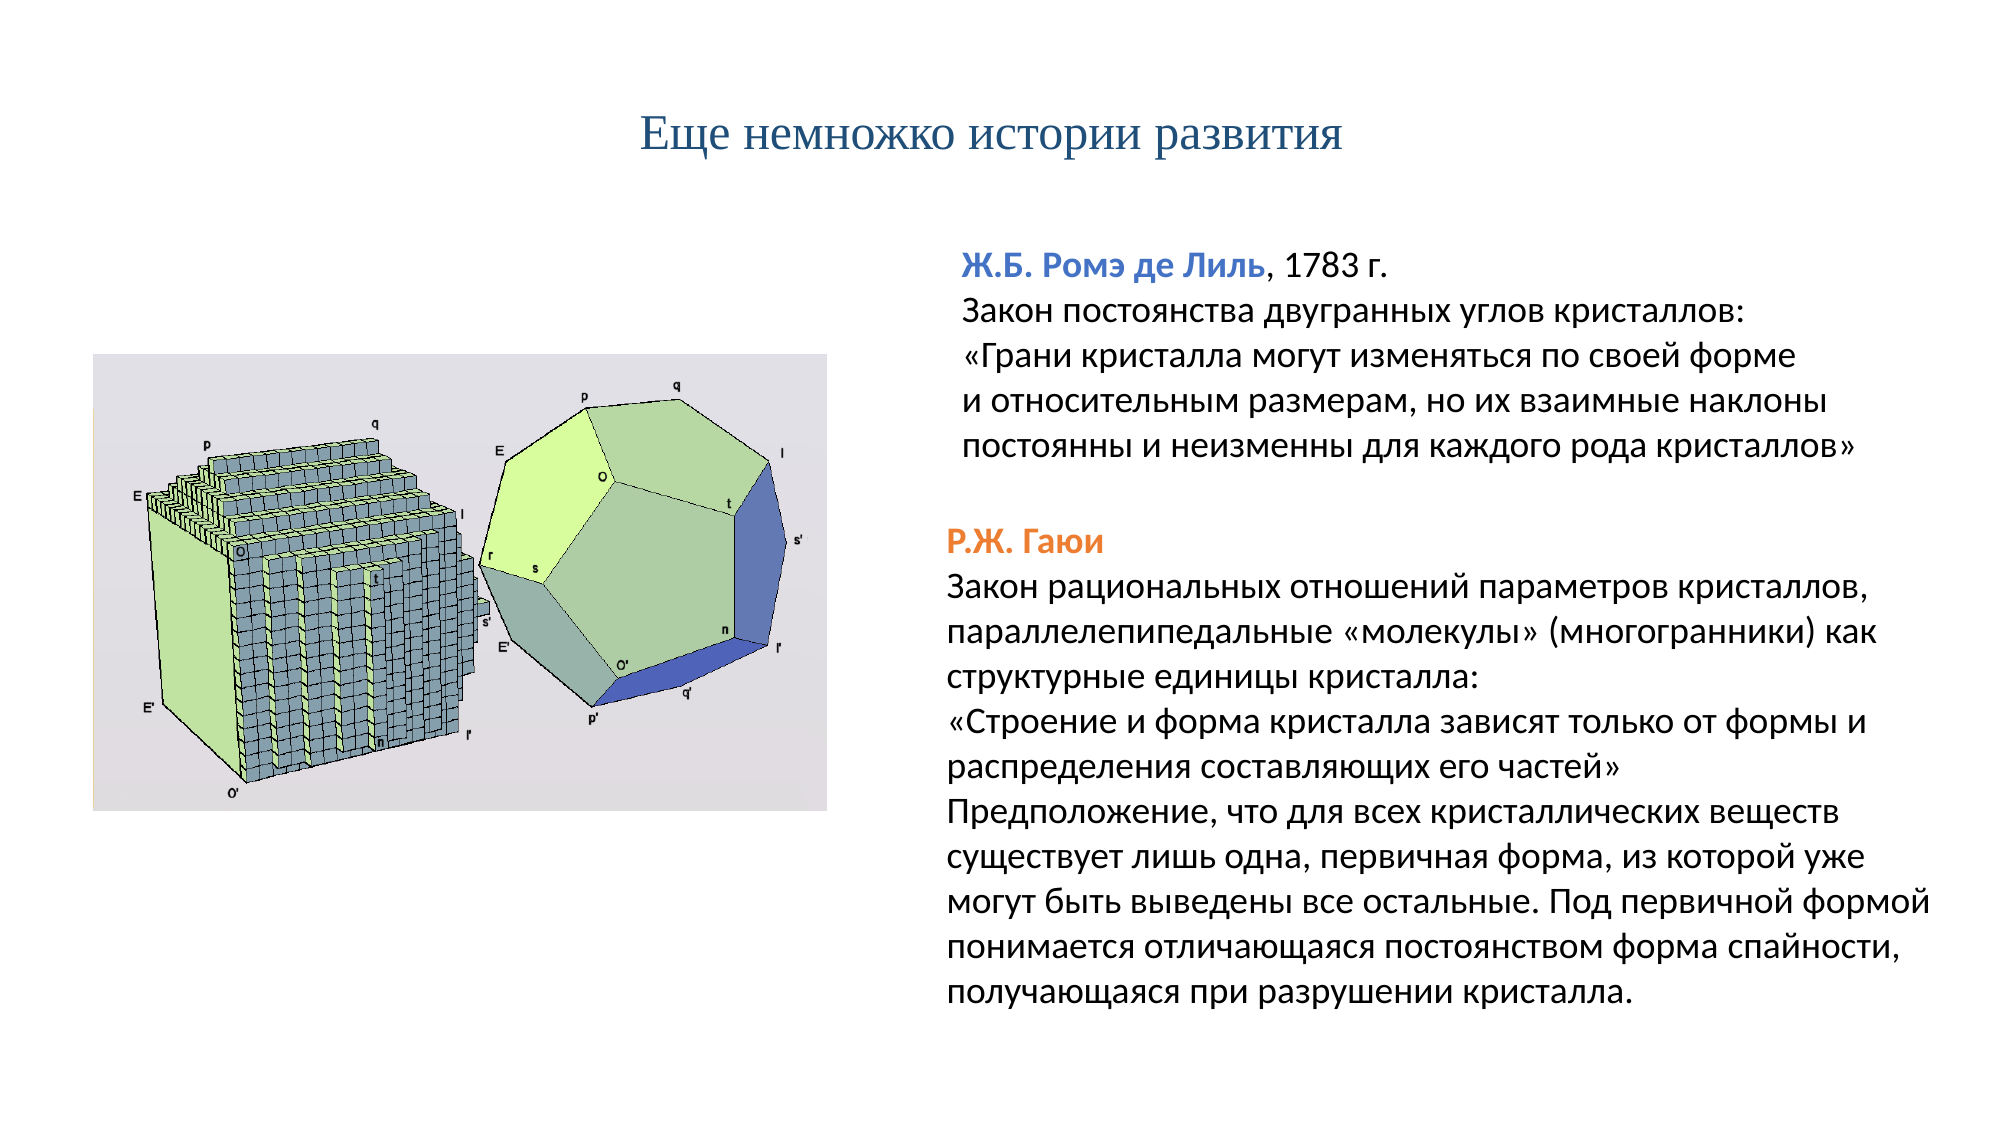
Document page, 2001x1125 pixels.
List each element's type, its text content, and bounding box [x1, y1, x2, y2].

picture [92, 354, 827, 811]
text_box Р.Ж. Гаюи Закон рациональных отношений параметров кристаллов, параллелепипедальные «молекулы» (многогранники) как структурные единицы кристалла: «Строение и форма кристалла зависят только от формы и распределения составляющих его частей» Предположение, что для всех кристаллических веществ существует лишь одна, первичная форма, из которой уже могут быть выведены все остальные. Под первичной формой понимается отличающаяся постоянством форма спайности, получающаяся при разрушении кристалла. [931, 508, 1956, 1019]
text_box Еще немножко истории развития [624, 91, 1359, 167]
text_box Ж.Б. Ромэ де Лиль, 1783 г. Закон постоянства двугранных углов кристаллов: «Грани кристалла могут изменяться по своей форме и относительным размерам, но их взаимные наклоны постоянны и неизменны для каждого рода кристаллов» [947, 232, 1873, 473]
